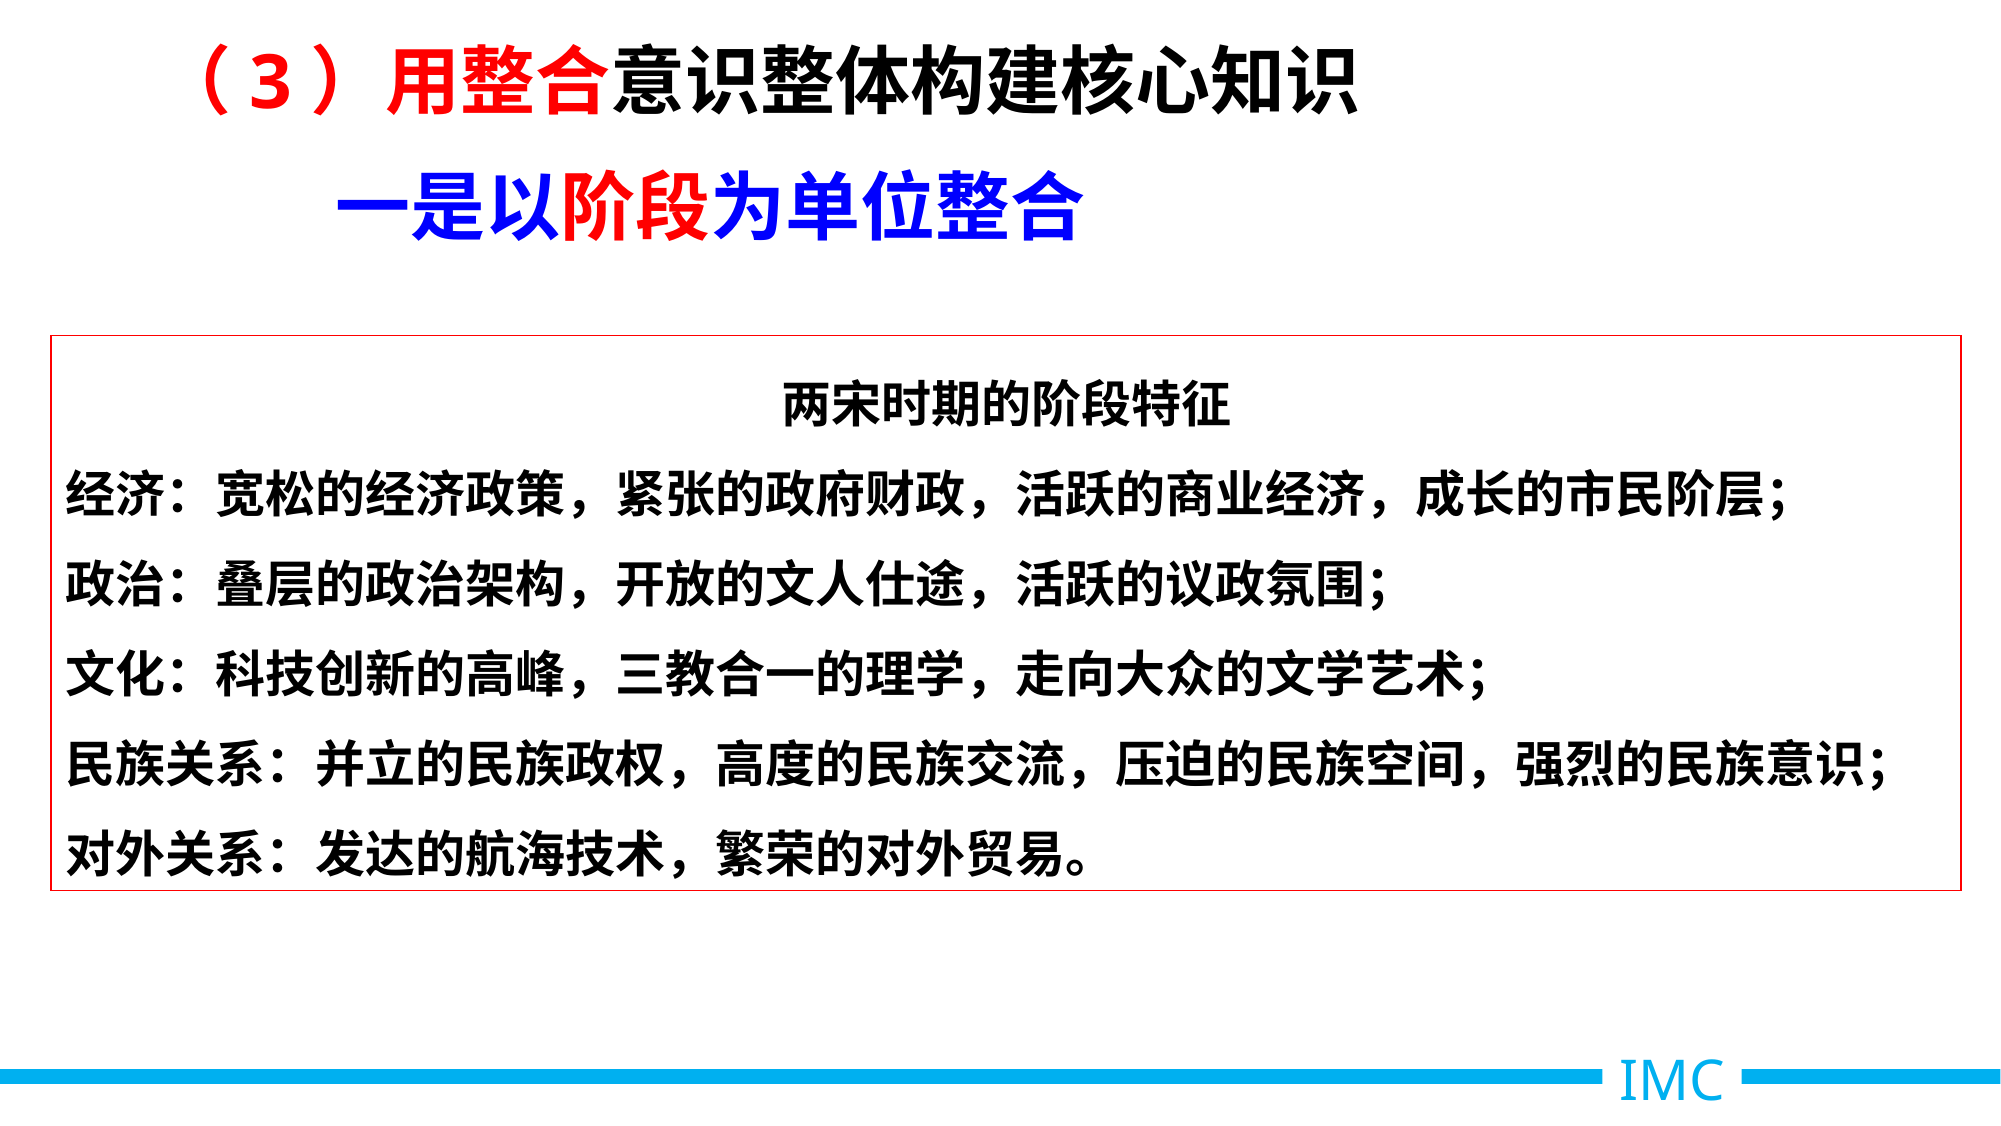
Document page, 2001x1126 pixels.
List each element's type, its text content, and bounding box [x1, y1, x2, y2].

text_box 一是以阶段为单位整合 [320, 152, 1101, 258]
text_box 两宋时期的阶段特征 经济：宽松的经济政策，紧张的政府财政，活跃的商业经济，成长的市民阶层； 政治：叠层的政治架构，开放的文人仕途，活跃的议政氛围； 文化：科技创新的高峰，三教合一的理学，走向大众的文学艺术； 民族关系：并立的民族政权，高度的民族交流，压迫的民族空间，强烈的民族意识； 对外关系：发达的航海技术，繁荣的对外贸易。 [51, 335, 1962, 891]
text_box （3）用整合意识整体构建核心知识 [141, 26, 1790, 132]
